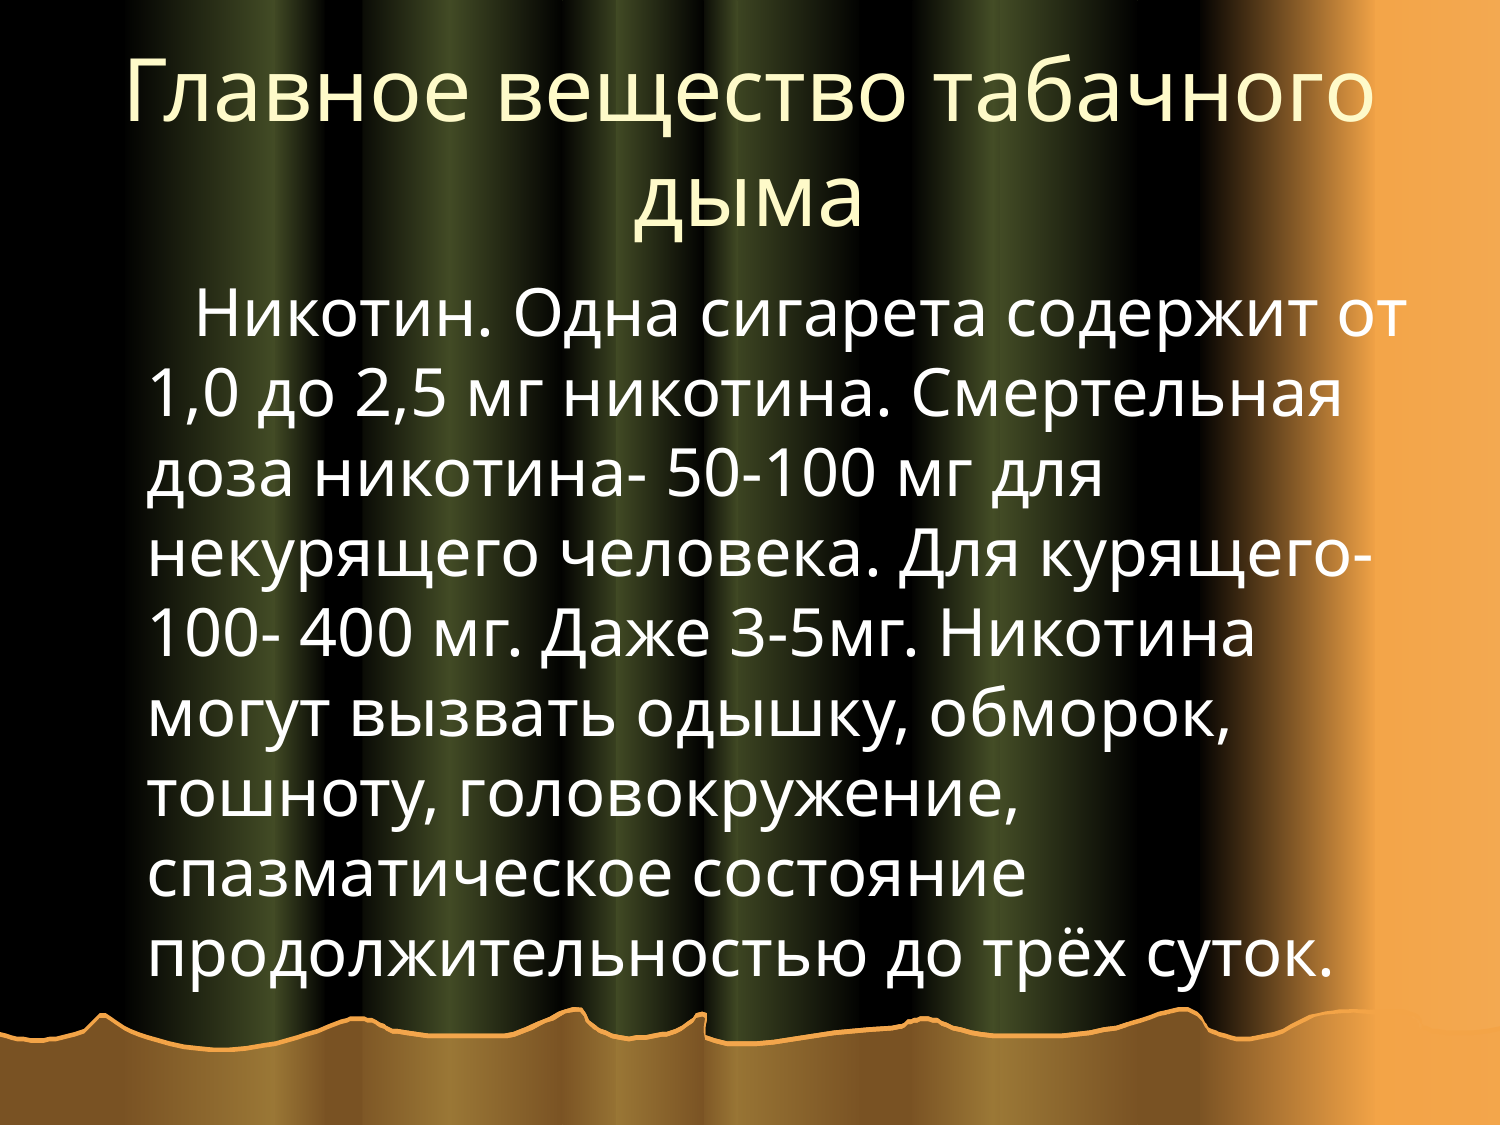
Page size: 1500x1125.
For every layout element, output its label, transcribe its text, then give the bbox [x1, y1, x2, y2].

list Никотин. Одна сигарета содержит от 1,0 до 2,5 мг никотина. Смертельная доза никотина- 50-100 мг для некурящего человека. Для курящего- 100- 400 мг. Даже 3-5мг. Никотина могут вызвать одышку, обморок, тошноту, головокружение, спазматическое состояние продолжительностью до трёх суток. [74, 262, 1426, 1006]
title Главное вещество табачного дыма [74, 45, 1426, 233]
